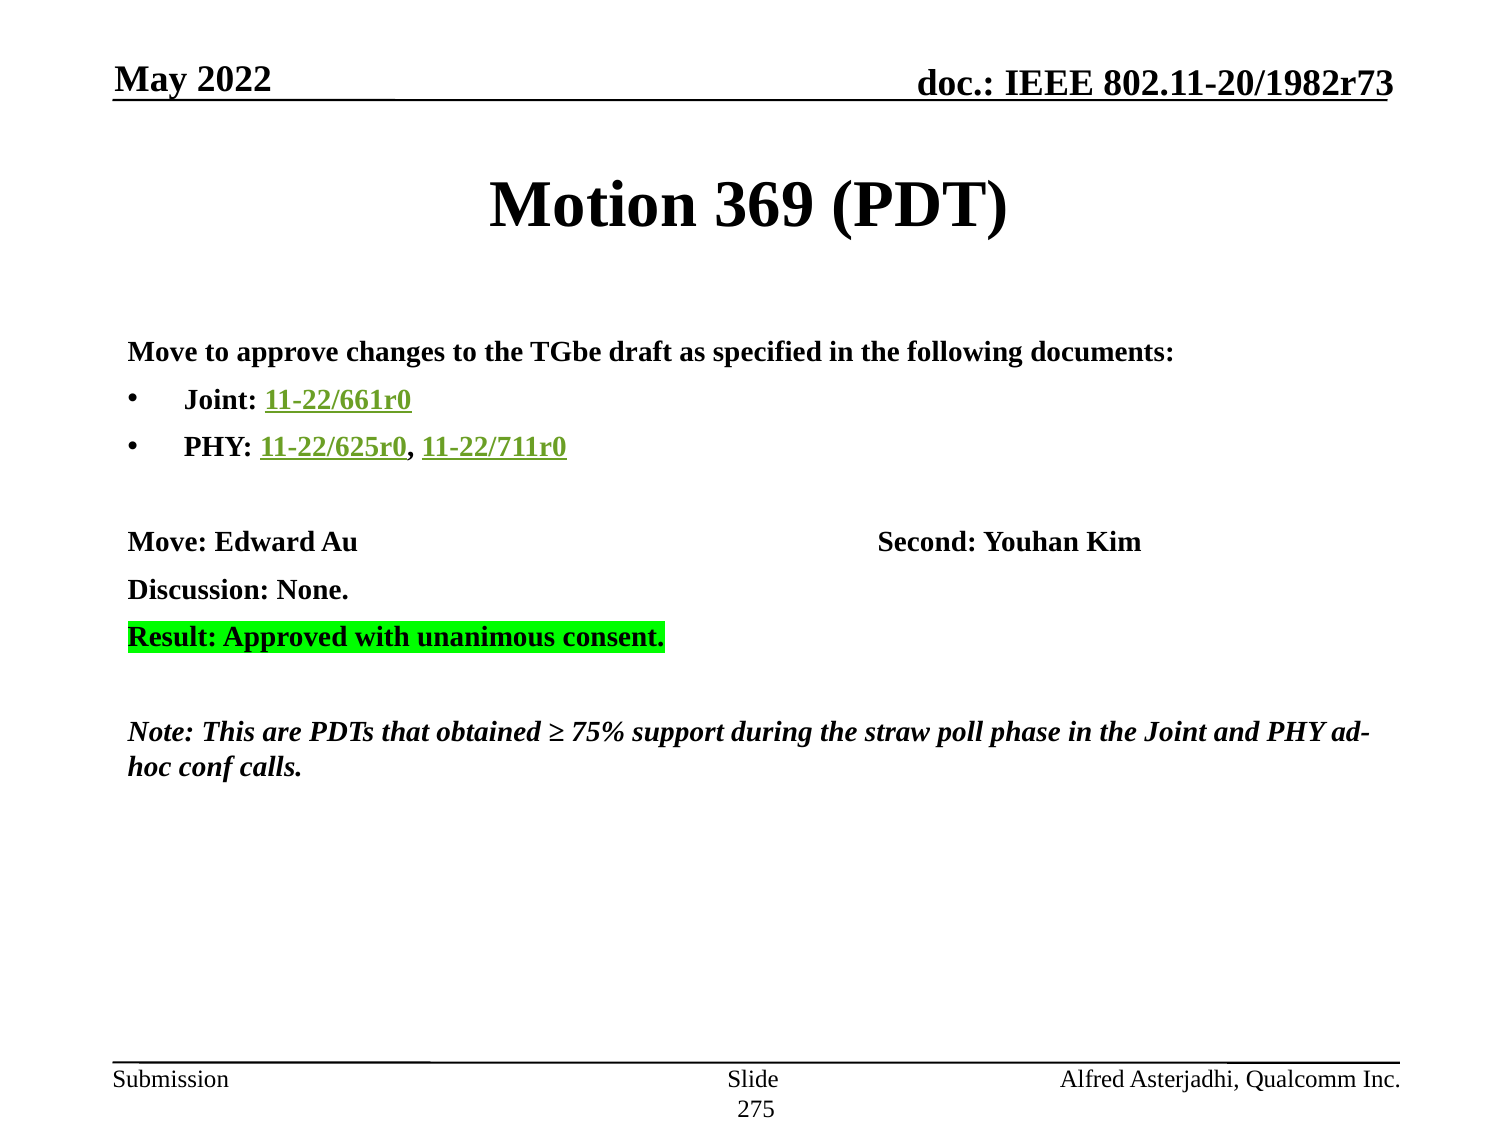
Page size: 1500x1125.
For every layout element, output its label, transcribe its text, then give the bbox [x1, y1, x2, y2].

footer Alfred Asterjadhi, Qualcomm Inc. [878, 1061, 1402, 1093]
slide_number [114, 54, 423, 100]
title Motion 369 (PDT) [112, 112, 1388, 288]
slide_number Slide 275 [712, 1061, 800, 1123]
list Move to approve changes to the TGbe draft as specified in the following documents: Joint: 11-22/661r0 PHY: 11-22/625r0, 11-22/711r0 Move: Edward Au Second: Youhan Kim Discussion: None. Result: Approved with unanimous consent. Note: This are PDTs that obtained ≥ 75% support during the straw poll phase in the Joint and PHY ad-hoc conf calls. [112, 324, 1388, 1063]
